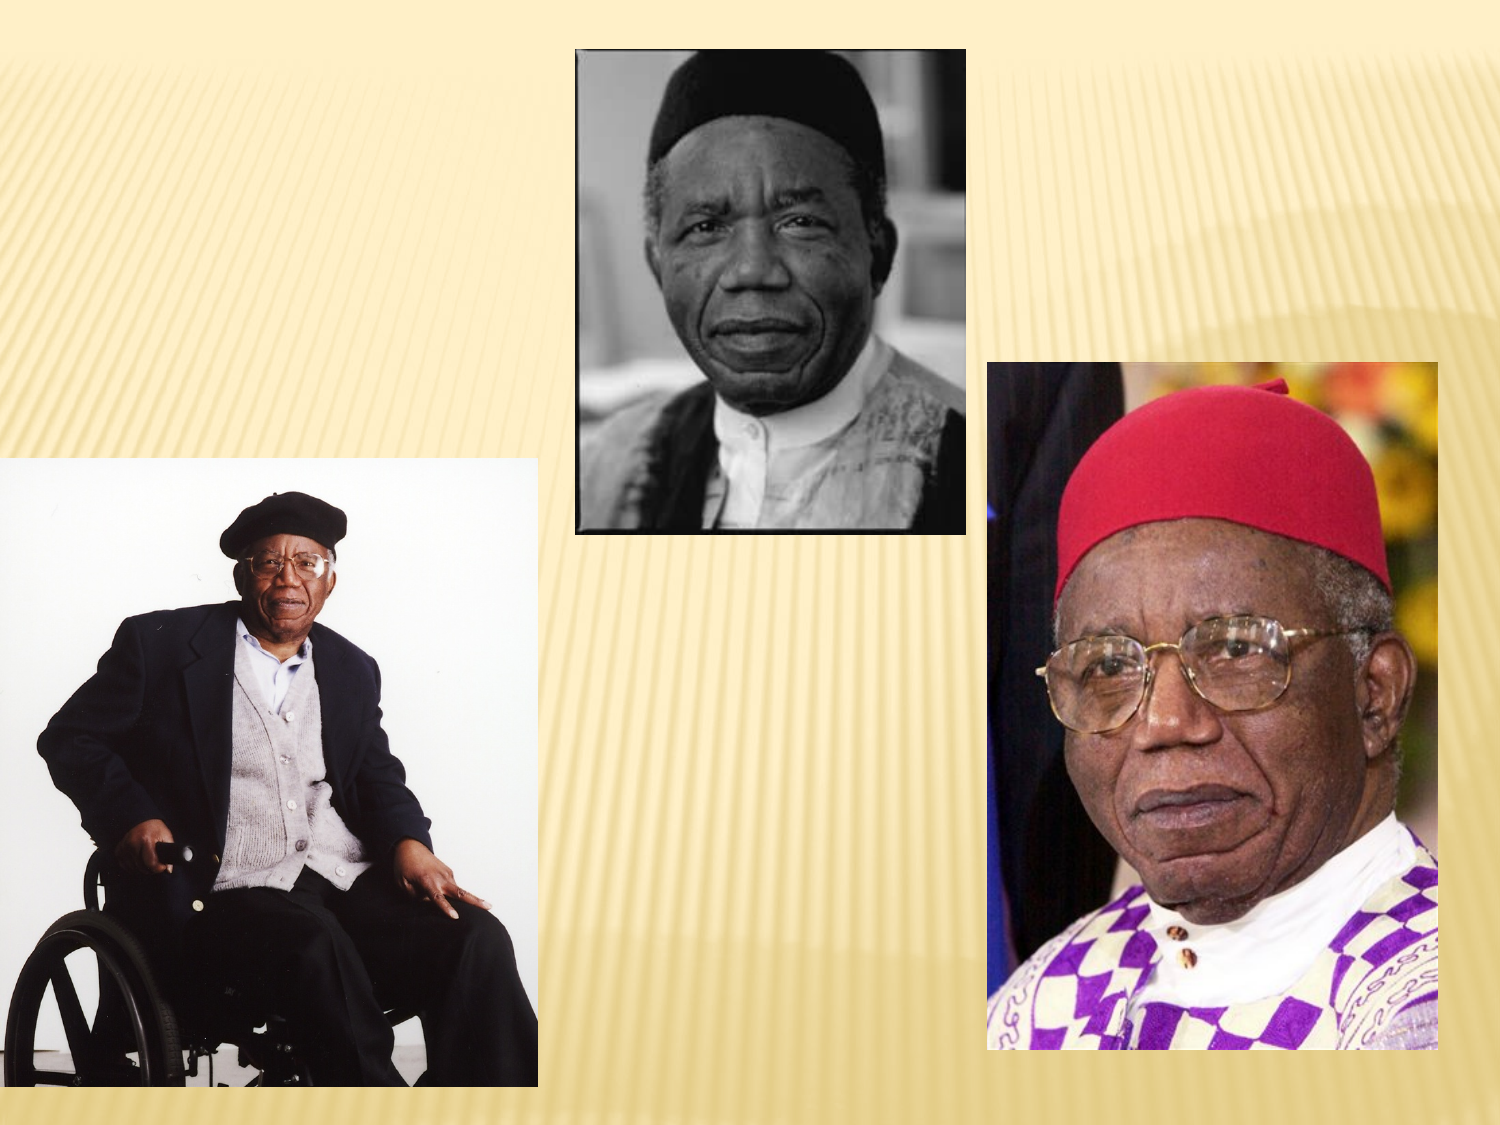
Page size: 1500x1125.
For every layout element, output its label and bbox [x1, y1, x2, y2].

picture [0, 458, 538, 1087]
picture [987, 362, 1438, 1051]
picture [574, 49, 966, 535]
